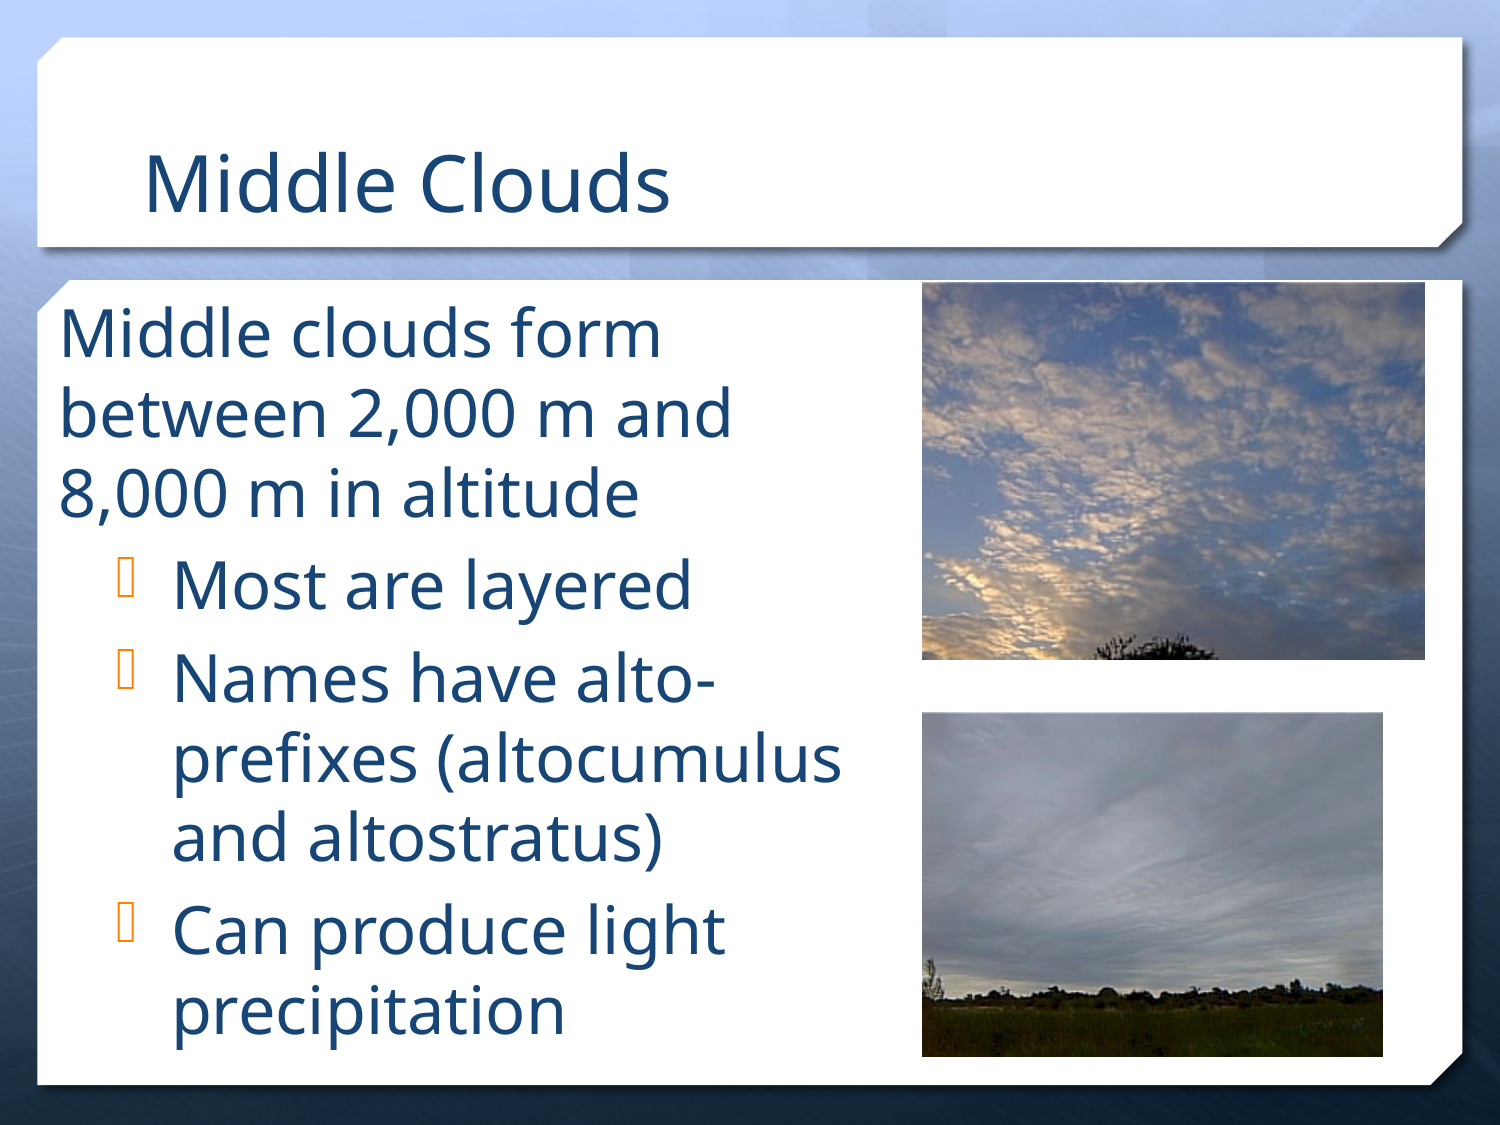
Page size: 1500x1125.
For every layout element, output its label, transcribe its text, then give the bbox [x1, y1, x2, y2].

title Middle Clouds [127, 48, 1372, 236]
picture [921, 282, 1426, 661]
picture [921, 711, 1383, 1058]
list Middle clouds form between 2,000 m and 8,000 m in altitude Most are layered Names have alto- prefixes (altocumulus and altostratus) Can produce light precipitation [43, 282, 923, 1096]
